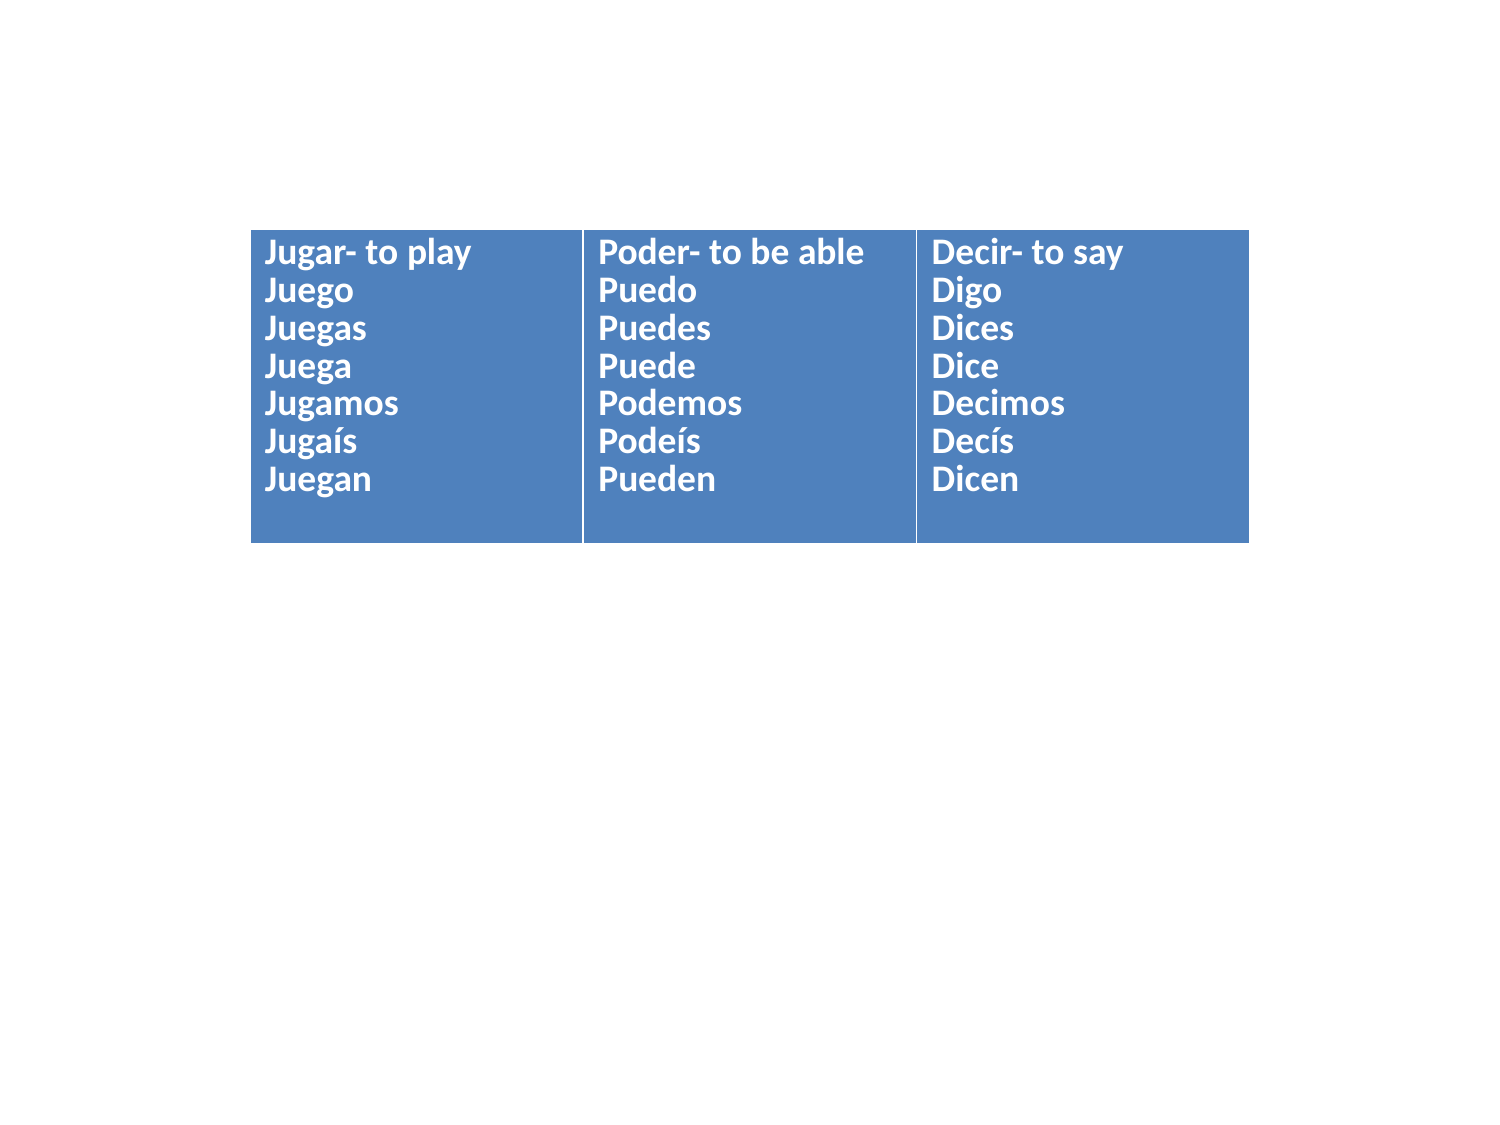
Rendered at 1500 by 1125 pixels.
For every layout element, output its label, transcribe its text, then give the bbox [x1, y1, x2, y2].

table_header Decir- to say Digo Dices Dice Decimos Decís Dicen [917, 230, 1249, 543]
table_header Jugar- to play Juego Juegas Juega Jugamos Jugaís Juegan [251, 230, 582, 543]
table_header Poder- to be able Puedo Puedes Puede Podemos Podeís Pueden [584, 230, 916, 543]
title [75, 45, 1425, 974]
